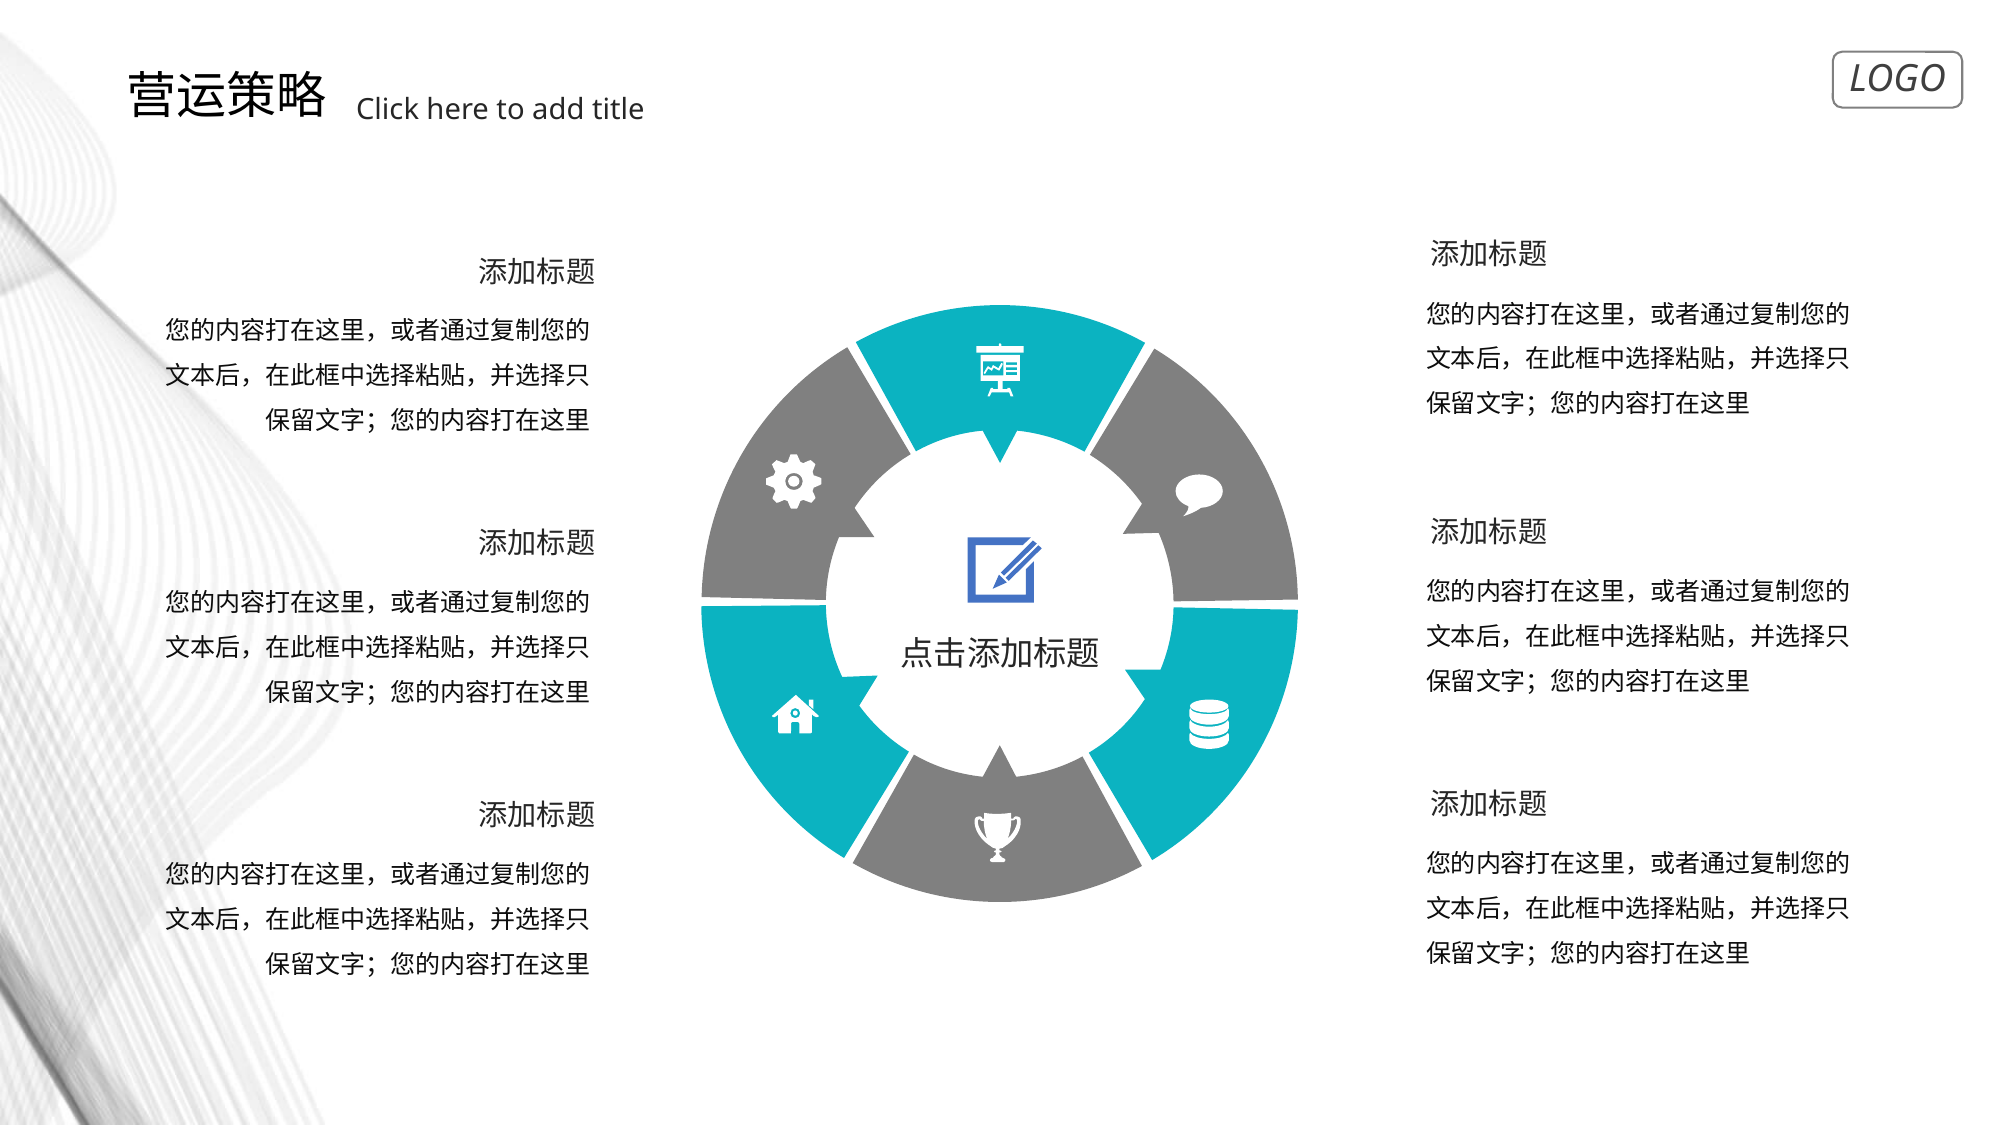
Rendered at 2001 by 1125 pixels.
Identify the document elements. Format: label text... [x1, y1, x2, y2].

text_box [1411, 230, 1882, 428]
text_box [701, 347, 911, 600]
picture [0, 0, 2000, 1125]
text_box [1089, 348, 1298, 602]
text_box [1088, 607, 1298, 861]
text_box 营运策略 [31, 55, 342, 131]
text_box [1411, 508, 1882, 706]
text_box Click here to add title [341, 75, 744, 133]
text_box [134, 791, 606, 988]
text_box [855, 292, 1146, 463]
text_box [871, 535, 1130, 678]
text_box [852, 745, 1142, 915]
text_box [701, 605, 909, 858]
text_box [134, 519, 606, 717]
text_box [1411, 780, 1882, 977]
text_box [134, 247, 606, 445]
